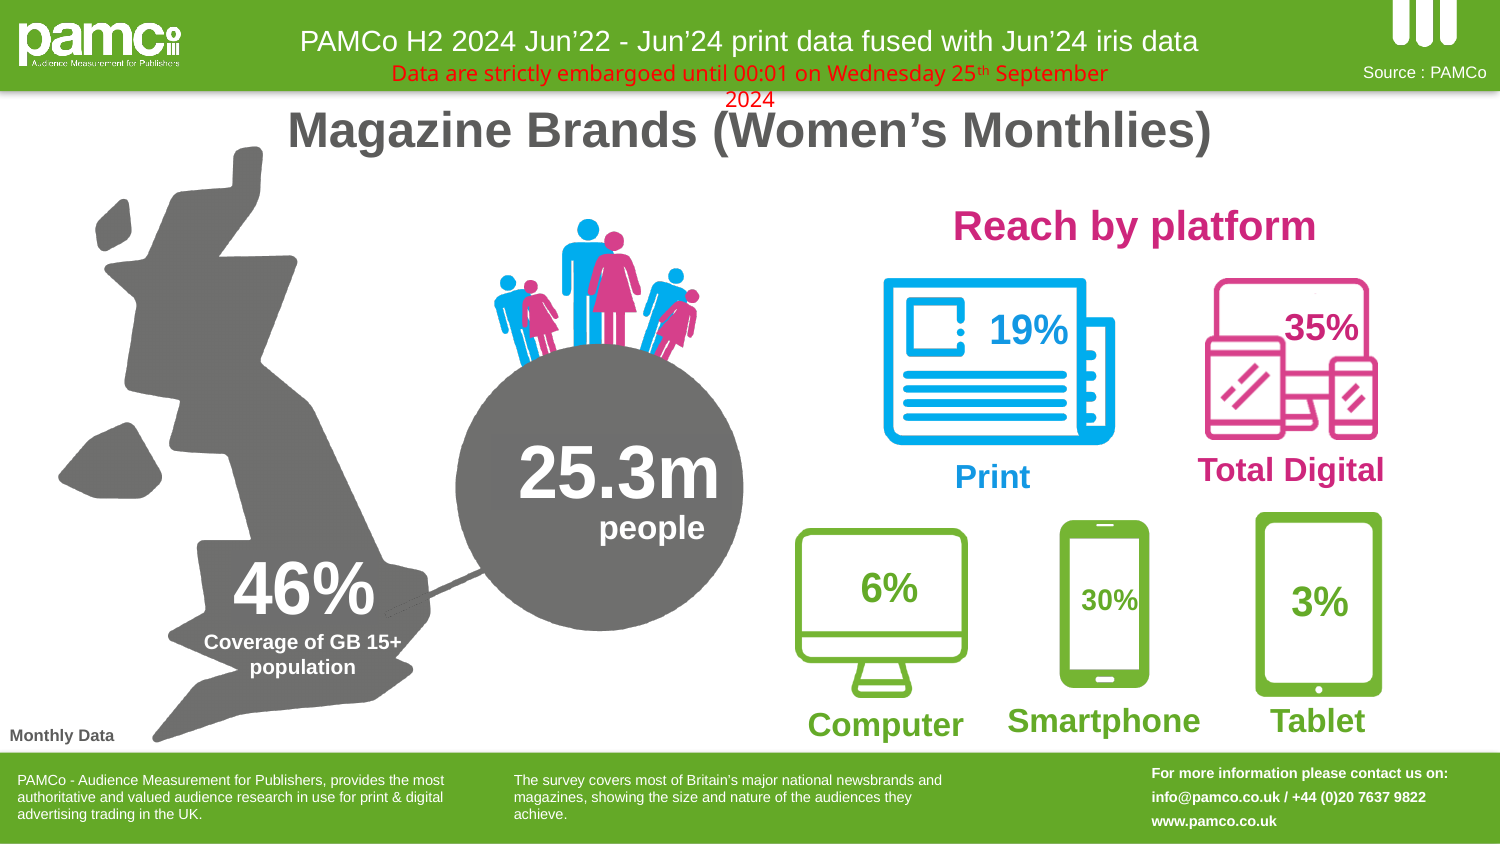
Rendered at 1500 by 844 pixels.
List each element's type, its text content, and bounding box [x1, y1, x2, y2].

picture [857, 244, 1141, 477]
picture [1205, 278, 1378, 440]
text_box 35% [1269, 295, 1381, 356]
picture [41, 163, 758, 763]
picture [1387, 0, 1458, 81]
text_box Magazine Brands (Women’s Monthlies) [0, 91, 1500, 163]
picture [1038, 483, 1175, 708]
picture [1240, 491, 1397, 713]
picture [961, 469, 970, 476]
picture [17, 20, 182, 68]
picture [795, 528, 968, 698]
